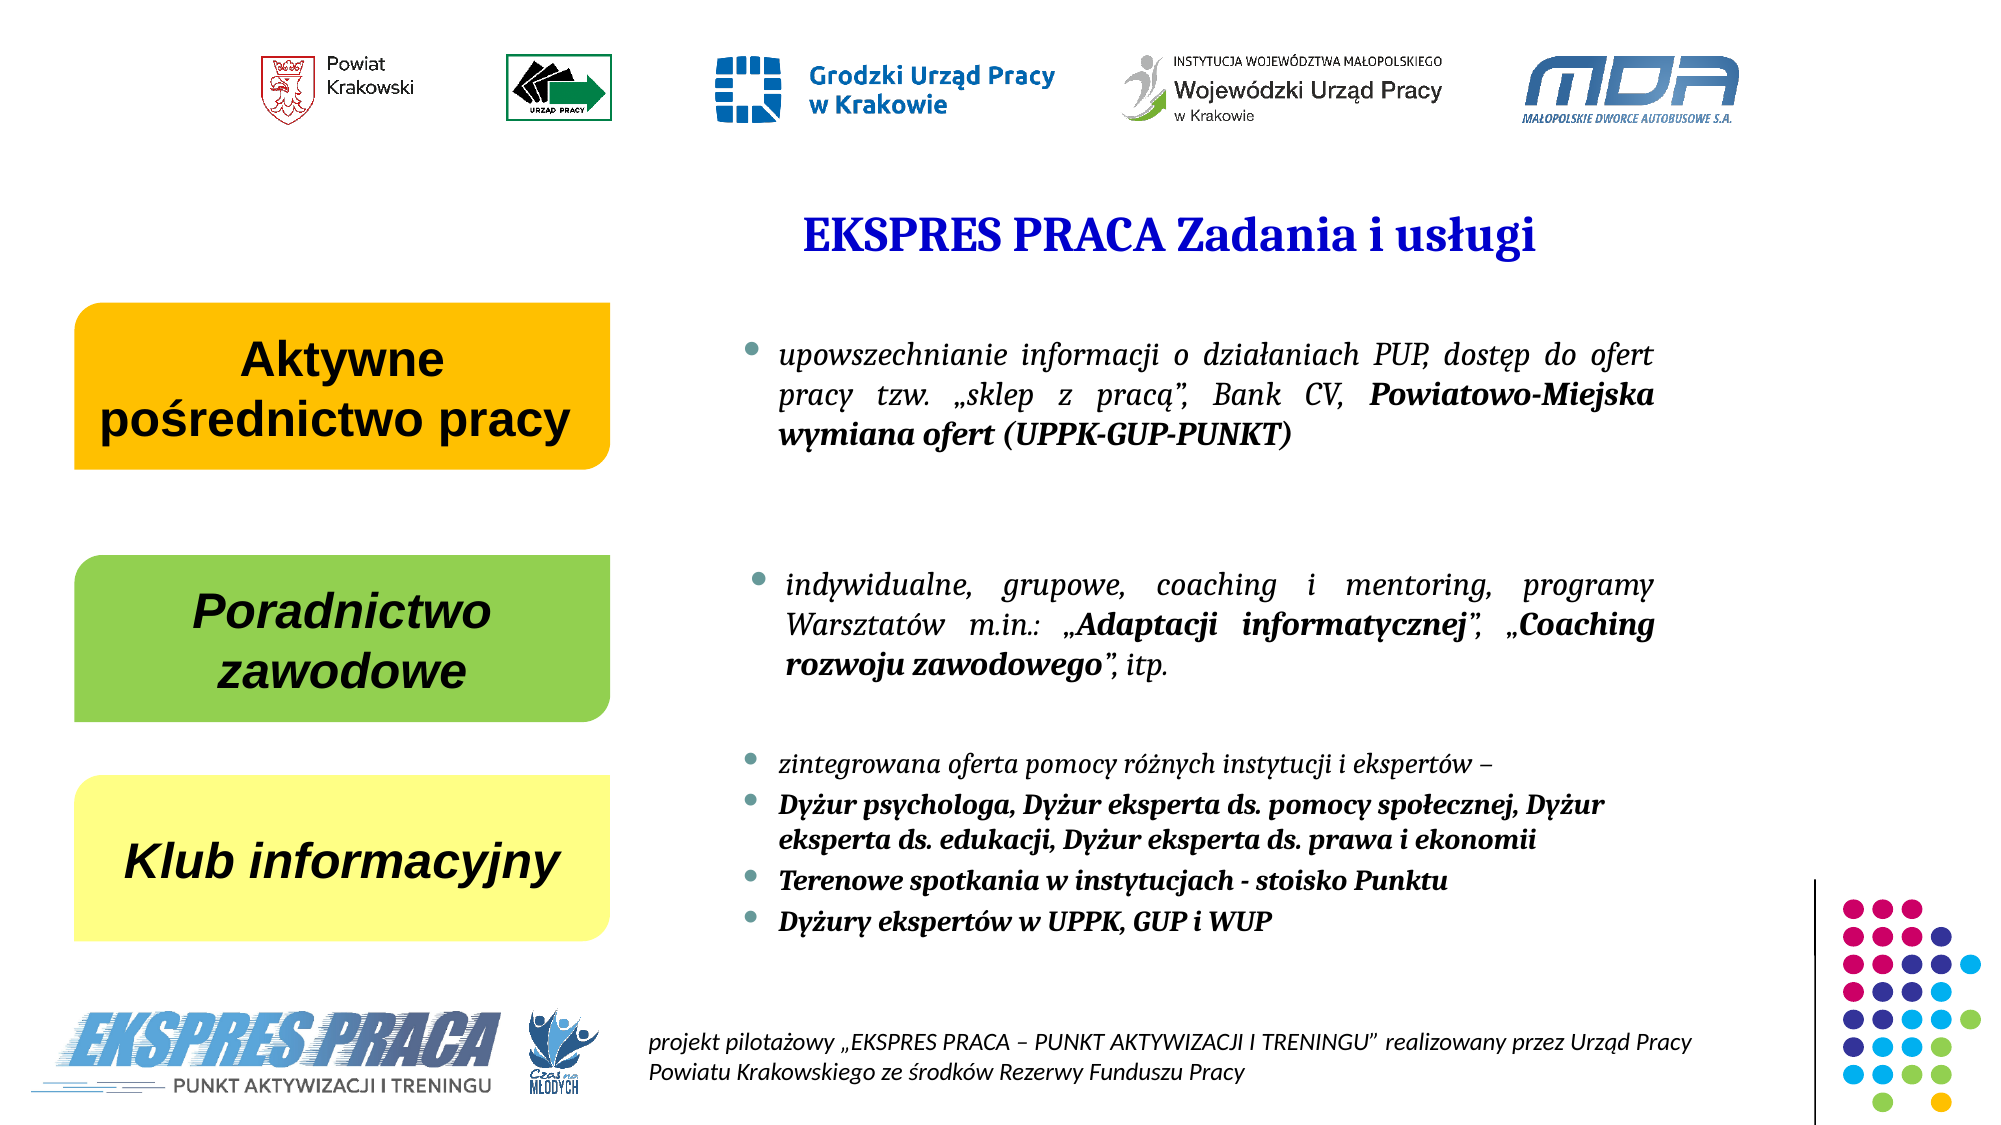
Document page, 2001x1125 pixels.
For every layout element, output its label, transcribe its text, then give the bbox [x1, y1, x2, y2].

picture [529, 1006, 599, 1094]
text_box Aktywne pośrednictwo pracy [74, 302, 611, 470]
picture [1522, 56, 1739, 123]
picture [261, 56, 413, 125]
picture [715, 56, 1055, 123]
text_box zintegrowana oferta pomocy różnych instytucji i ekspertów – Dyżur psychologa, Dyżur eksperta ds. pomocy społecznej, Dyżur eksperta ds. edukacji, Dyżur eksperta ds. prawa i ekonomii Terenowe spotkania w instytucjach - stoisko Punktu Dyżury ekspertów w UPPK, GUP i WUP [728, 737, 1714, 945]
picture [31, 1011, 501, 1093]
text_box upowszechnianie informacji o działaniach PUP, dostęp do ofert pracy tzw. „sklep z pracą”, Bank CV, Powiatowo-Miejska wymiana ofert (UPPK-GUP-PUNKT) [728, 324, 1671, 506]
picture [1120, 54, 1442, 121]
text_box EKSPRES PRACA Zadania i usługi [669, 193, 1671, 269]
text_box Poradnictwo zawodowe [74, 554, 611, 723]
text_box Klub informacyjny [74, 775, 610, 942]
picture [506, 54, 612, 121]
text_box indywidualne, grupowe, coaching i mentoring, programy Warsztatów m.in.: „Adaptacji informatycznej”, „Coaching rozwoju zawodowego”, itp. [735, 554, 1671, 690]
